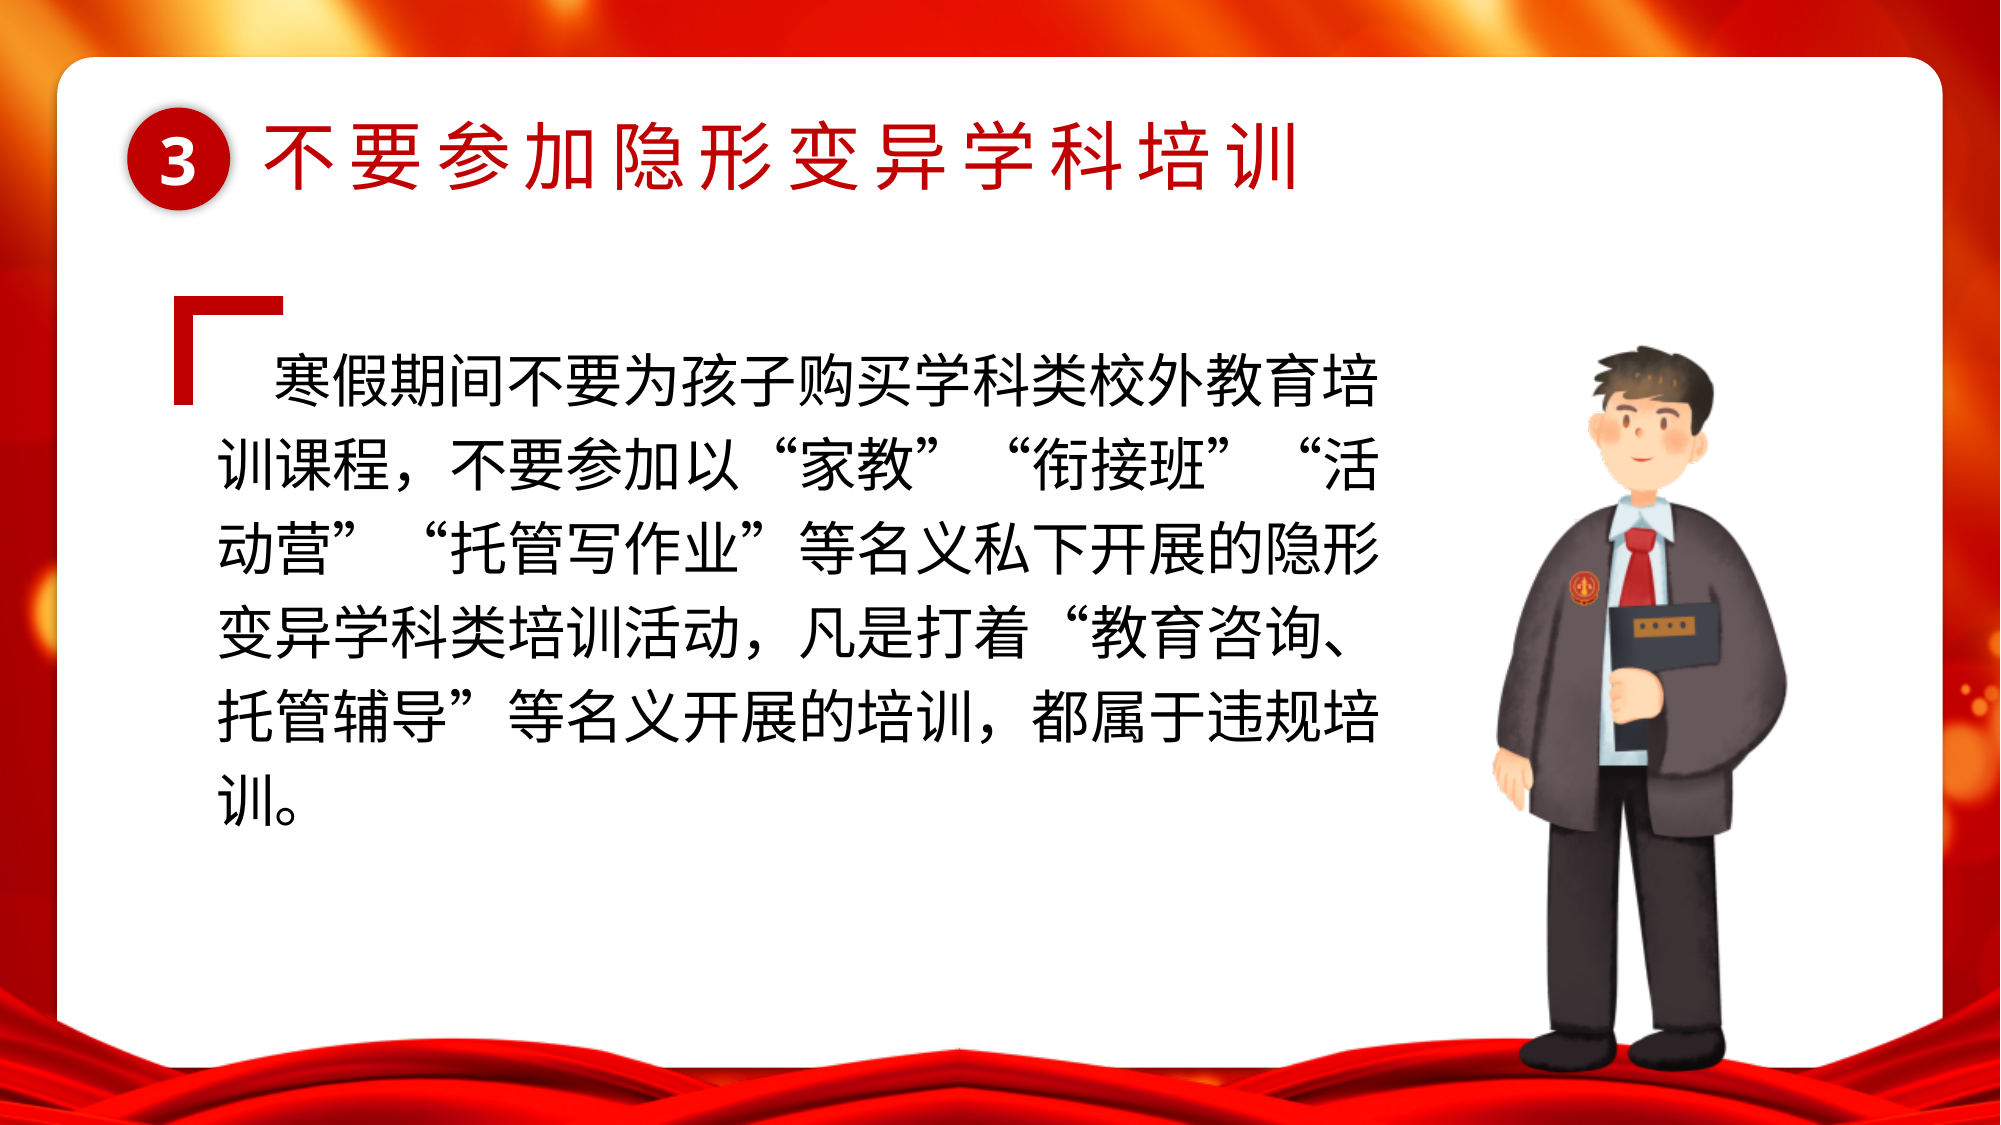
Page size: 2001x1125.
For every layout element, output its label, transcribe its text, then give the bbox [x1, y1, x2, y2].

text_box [127, 100, 1350, 211]
text_box [173, 295, 284, 406]
picture [0, 0, 2000, 1125]
text_box 寒假期间不要为孩子购买学科类校外教育培训课程，不要参加以“家教”“衔接班”“活动营”“托管写作业”等名义私下开展的隐形变异学科类培训活动，凡是打着“教育咨询、托管辅导”等名义开展的培训，都属于违规培训。 [201, 322, 1437, 842]
